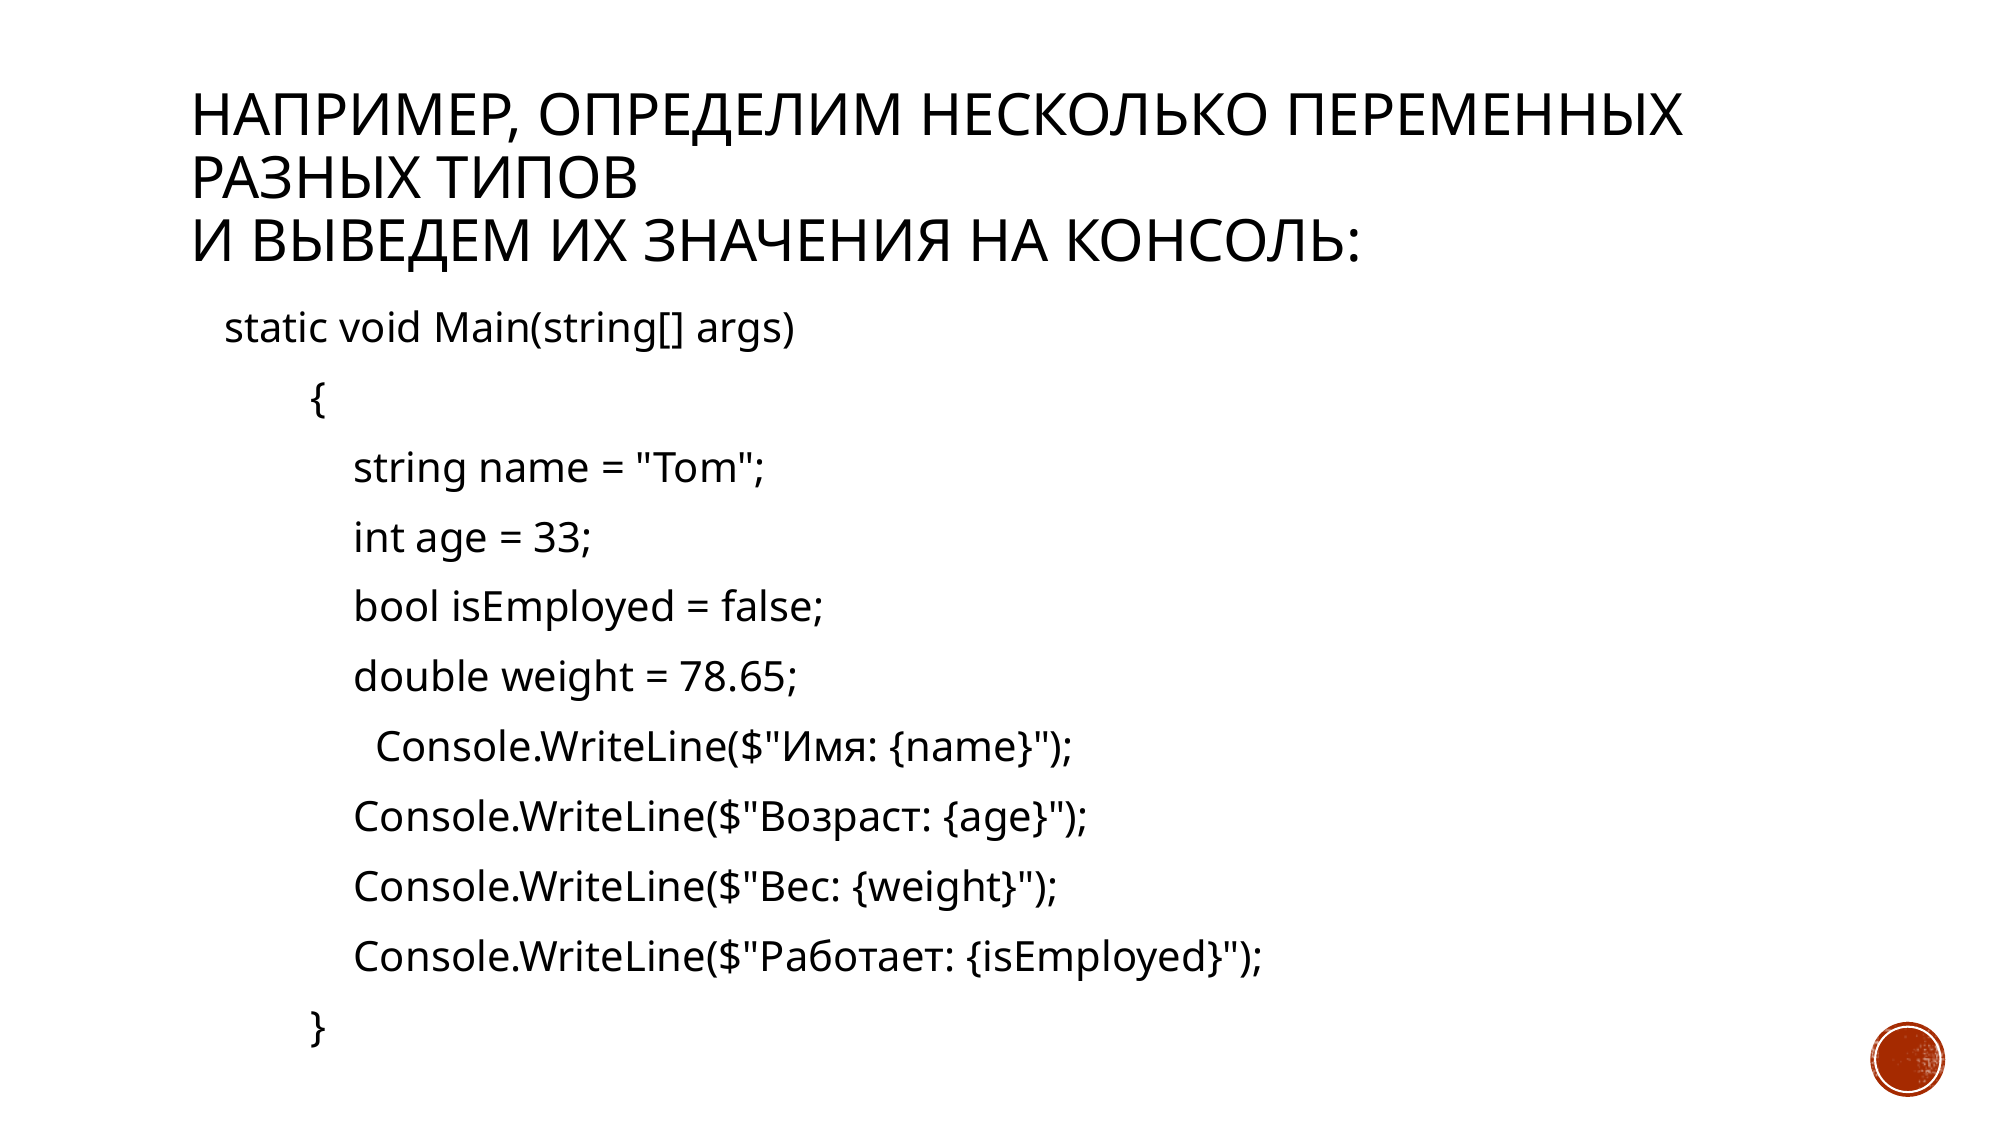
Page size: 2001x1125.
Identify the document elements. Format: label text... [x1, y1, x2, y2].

title Например, определим несколько переменных разных типов и выведем их значения на консоль: [175, 79, 1890, 281]
list static void Main(string[] args) { string name = "Tom"; int age = 33; bool isEmployed = false; double weight = 78.65; Console.WriteLine($"Имя: {name}"); Console.WriteLine($"Возраст: {age}"); Console.WriteLine($"Вес: {weight}"); Console.WriteLine($"Работает: {isEmployed}"); } [150, 298, 1890, 1055]
